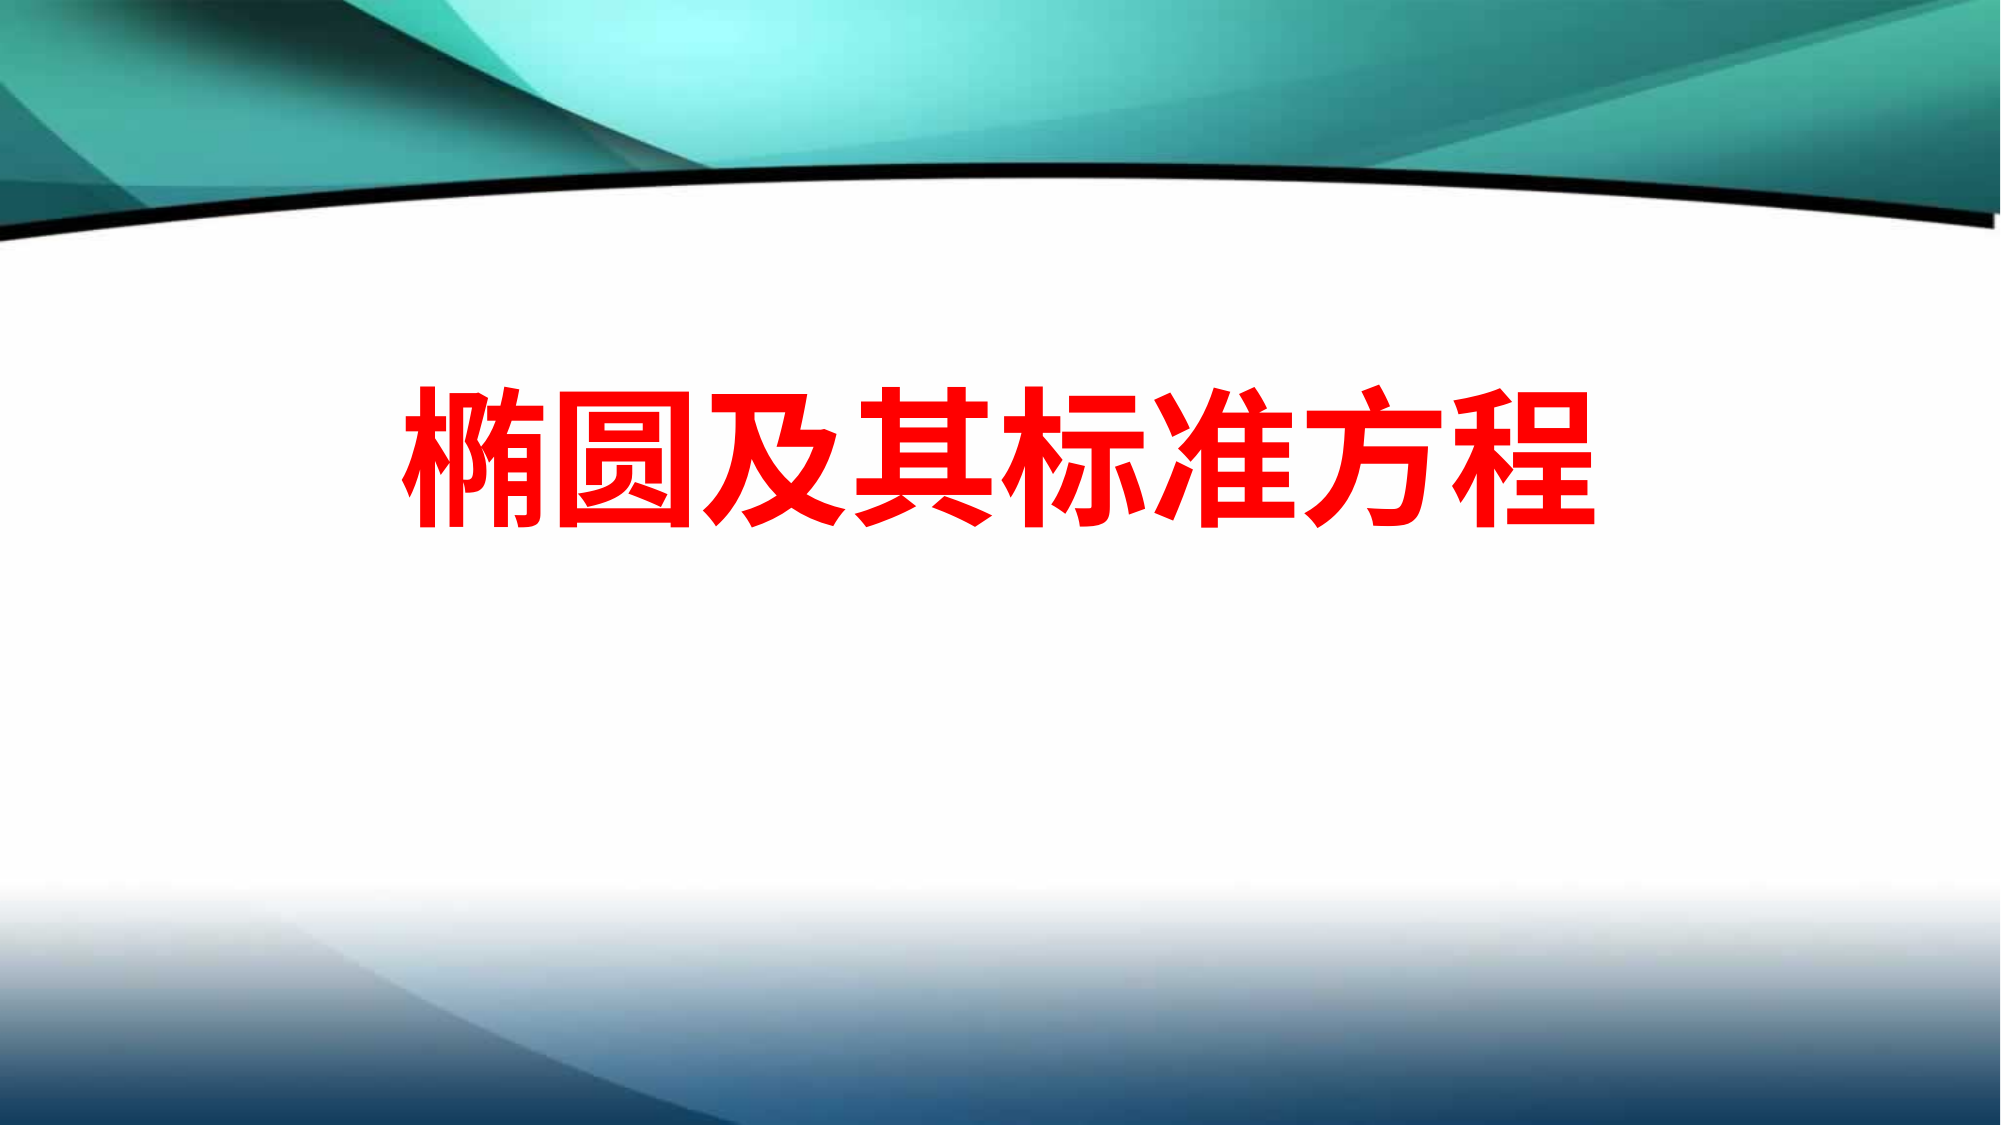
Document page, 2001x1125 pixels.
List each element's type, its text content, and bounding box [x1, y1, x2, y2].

picture [0, 0, 2001, 1125]
title 椭圆及其标准方程 [99, 416, 1901, 605]
